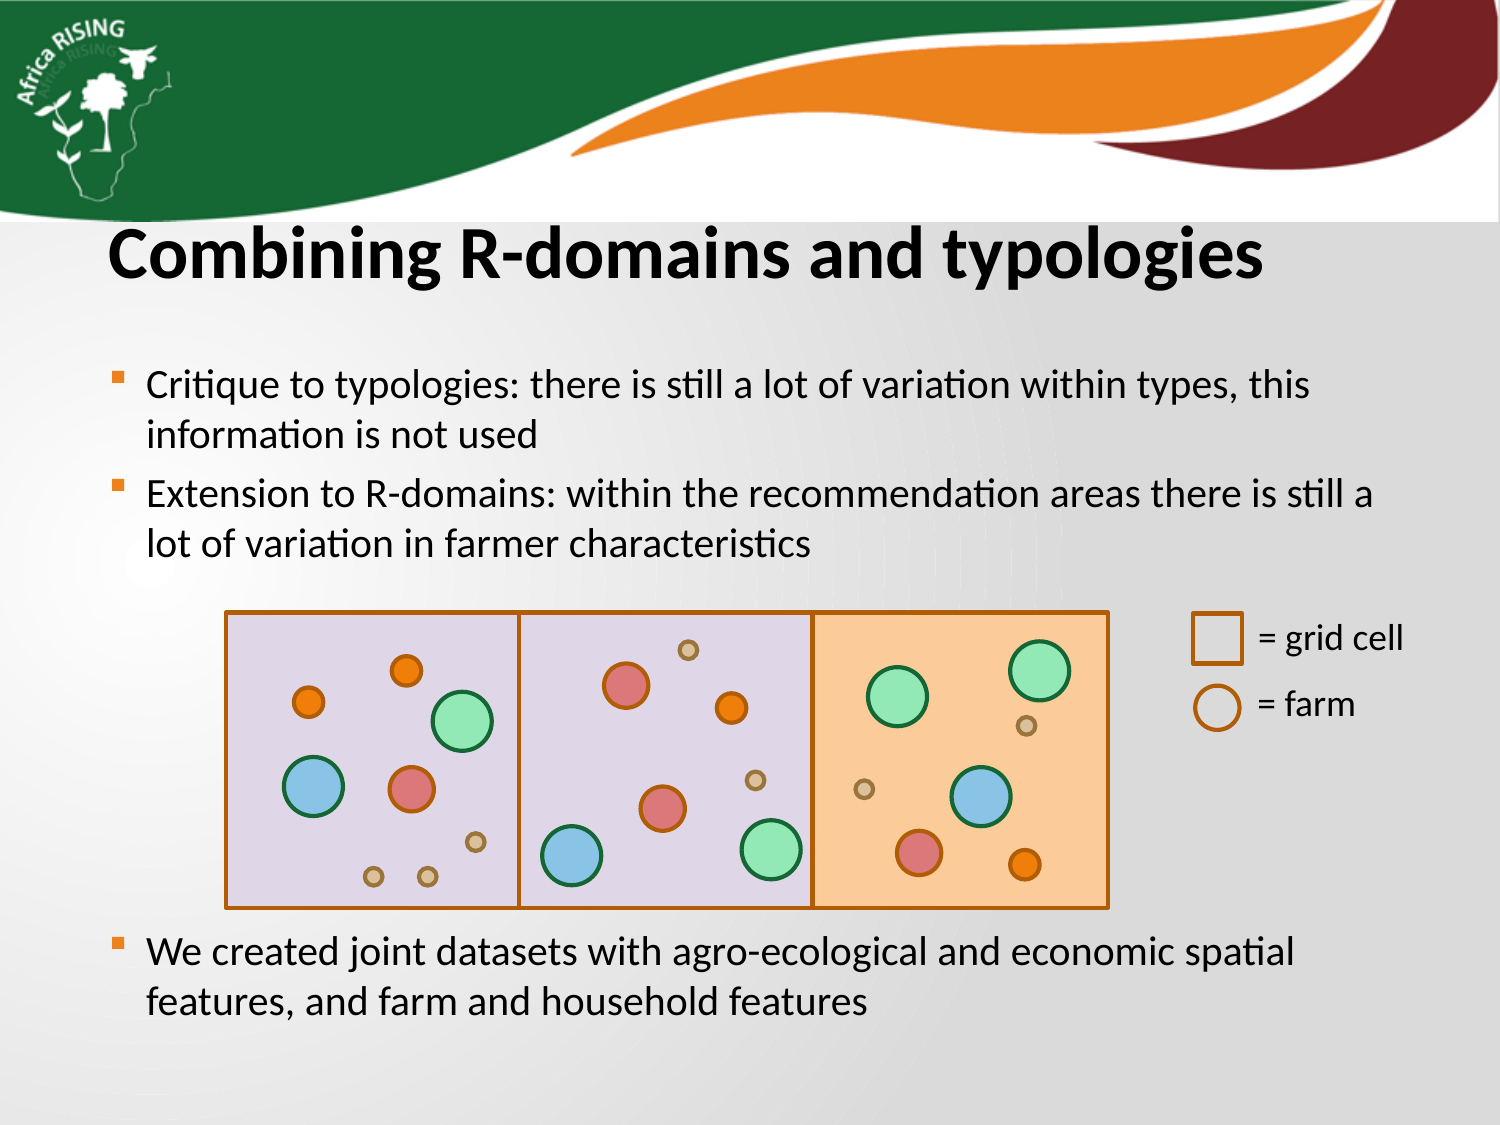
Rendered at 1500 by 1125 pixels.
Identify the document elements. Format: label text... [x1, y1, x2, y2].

text_box [430, 689, 494, 753]
text_box [416, 865, 439, 888]
text_box [1191, 611, 1243, 666]
text_box [1008, 847, 1042, 882]
text_box [601, 661, 651, 710]
text_box [1193, 683, 1242, 733]
text_box [464, 831, 487, 854]
text_box [677, 639, 700, 662]
text_box [1015, 714, 1038, 737]
text_box [949, 765, 1013, 829]
text_box [389, 654, 424, 688]
text_box = farm [1242, 671, 1372, 732]
text_box [744, 769, 767, 792]
text_box [362, 865, 385, 888]
text_box [387, 765, 436, 814]
text_box [894, 828, 944, 878]
text_box [540, 824, 604, 888]
list Combining R-domains and typologies [75, 196, 1412, 384]
text_box [1008, 639, 1072, 703]
text_box [810, 610, 1110, 910]
text_box [865, 665, 930, 729]
text_box = grid cell [1243, 605, 1420, 666]
list Critique to typologies: there is still a lot of variation within types, this information is not used Extension to R-domains: within the recommendation areas there is still a lot of variation in farmer characteristics We created joint datasets with agro-ecological and economic spatial features, and farm and household features [75, 384, 1412, 1071]
text_box [291, 685, 326, 720]
picture [0, 0, 1499, 222]
text_box [853, 778, 876, 801]
text_box [517, 610, 810, 910]
text_box [281, 754, 346, 819]
text_box [638, 784, 687, 833]
text_box [224, 610, 517, 910]
text_box [739, 818, 803, 882]
text_box [714, 691, 749, 725]
